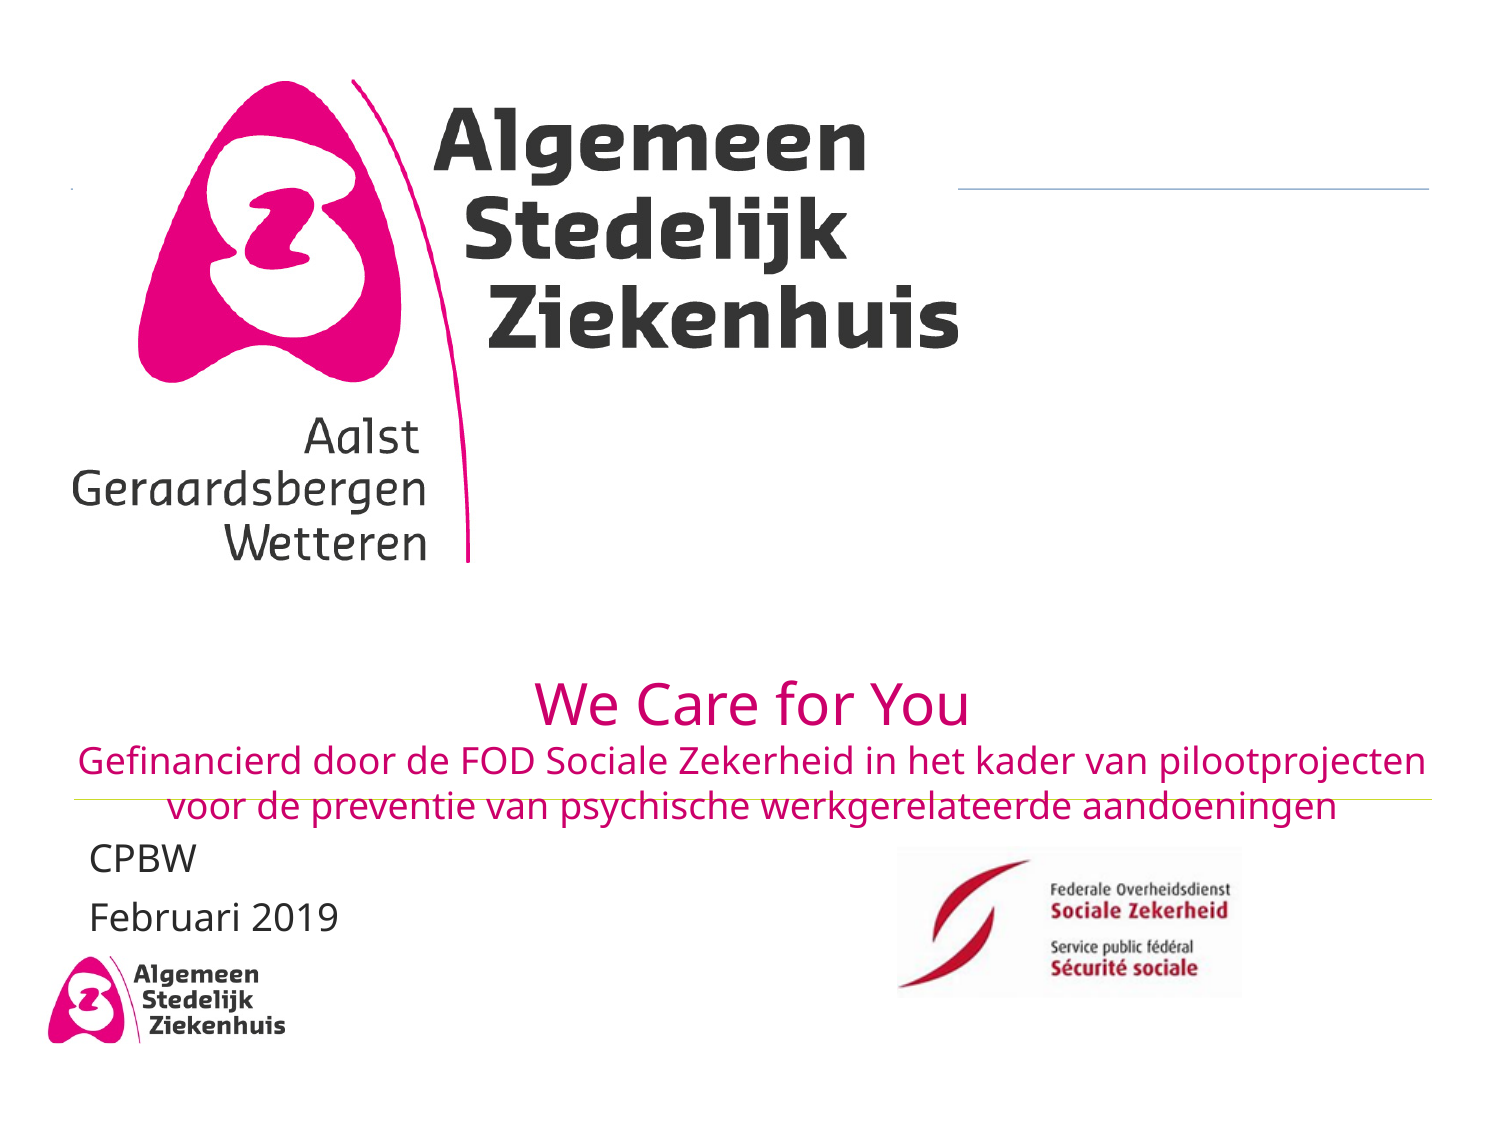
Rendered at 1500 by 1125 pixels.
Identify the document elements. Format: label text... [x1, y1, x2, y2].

picture [897, 846, 1242, 998]
subtitle CPBW Februari 2019 [73, 826, 1433, 948]
picture [73, 79, 958, 563]
title We Care for You Gefinancierd door de FOD Sociale Zekerheid in het kader van pilootprojecten voor de preventie van psychische werkgerelateerde aandoeningen [73, 609, 1433, 826]
picture [29, 956, 285, 1096]
